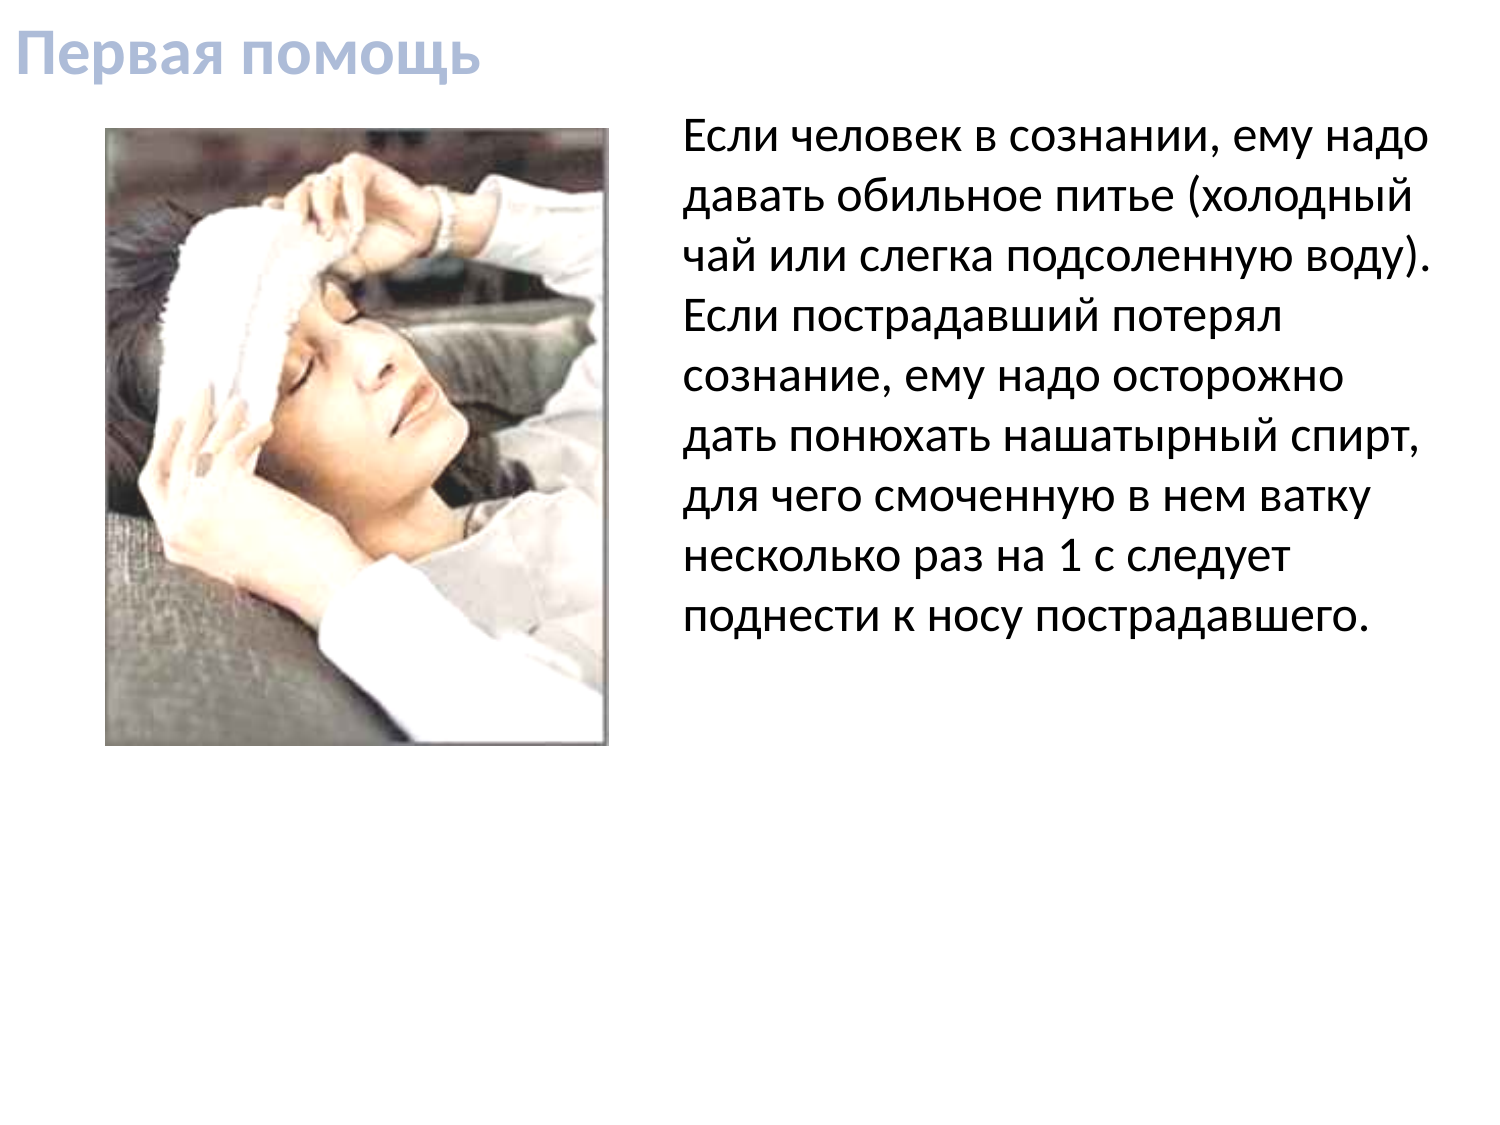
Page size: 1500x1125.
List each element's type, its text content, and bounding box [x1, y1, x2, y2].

text_box Первая помощь [0, 0, 1500, 95]
text_box Если человек в сознании, ему надо давать обильное питье (холодный чай или слегка подсоленную воду). Если пострадавший потерял сознание, ему надо осторожно дать понюхать нашатырный спирт, для чего смоченную в нем ватку несколько раз на 1 с следует поднести к носу пострадавшего. [667, 93, 1465, 649]
picture [105, 128, 609, 747]
